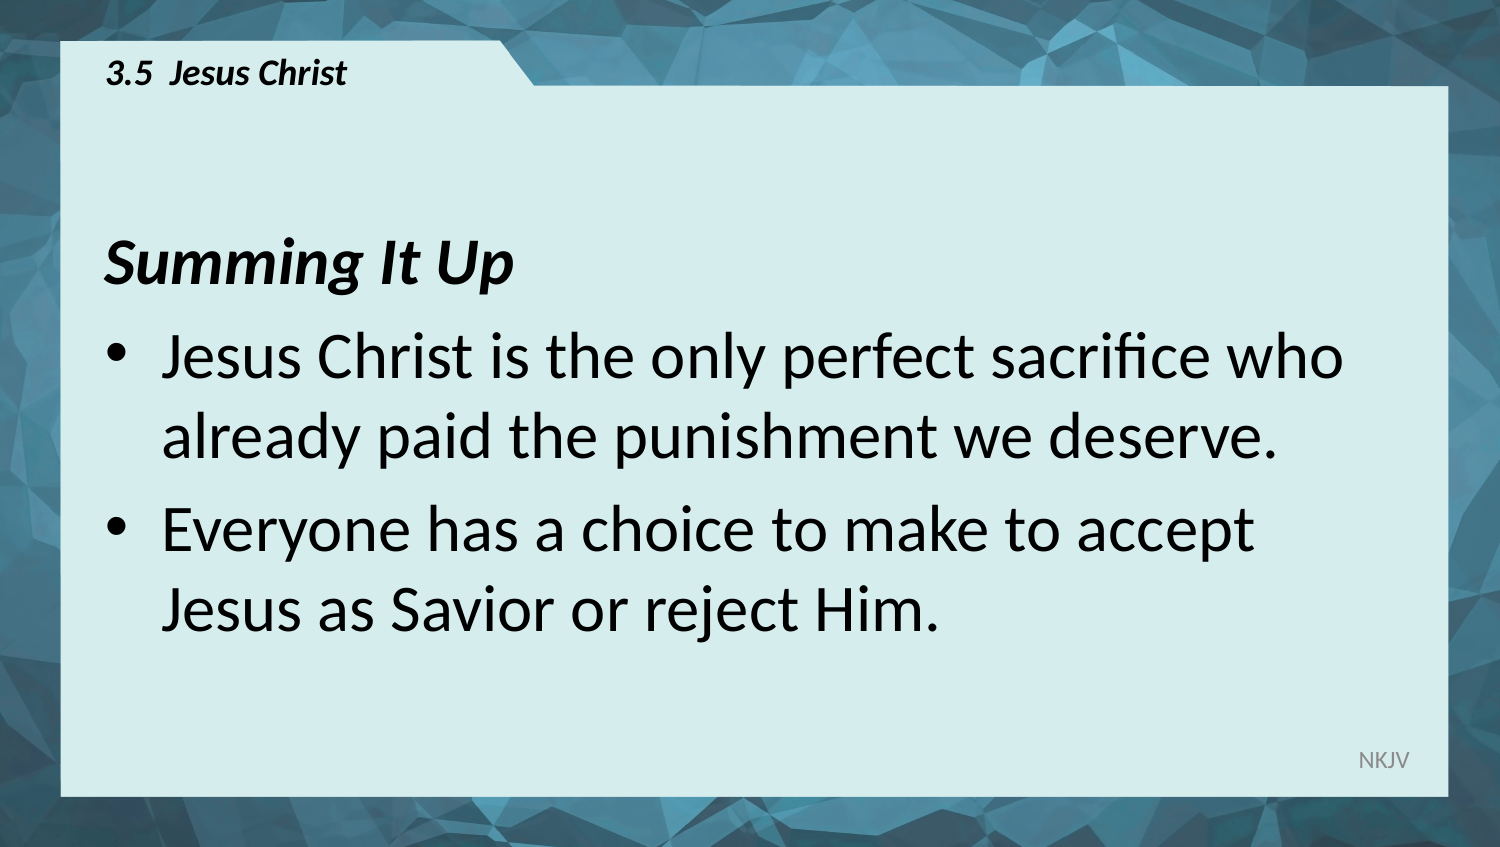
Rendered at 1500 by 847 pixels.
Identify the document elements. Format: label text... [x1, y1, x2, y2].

picture [0, 0, 1500, 847]
title 3.5 Jesus Christ [89, 33, 1420, 108]
footer NKJV [950, 736, 1425, 782]
list Summing It Up Jesus Christ is the only perfect sacrifice who already paid the punishment we deserve. Everyone has a choice to make to accept Jesus as Savior or reject Him. [89, 141, 1403, 722]
